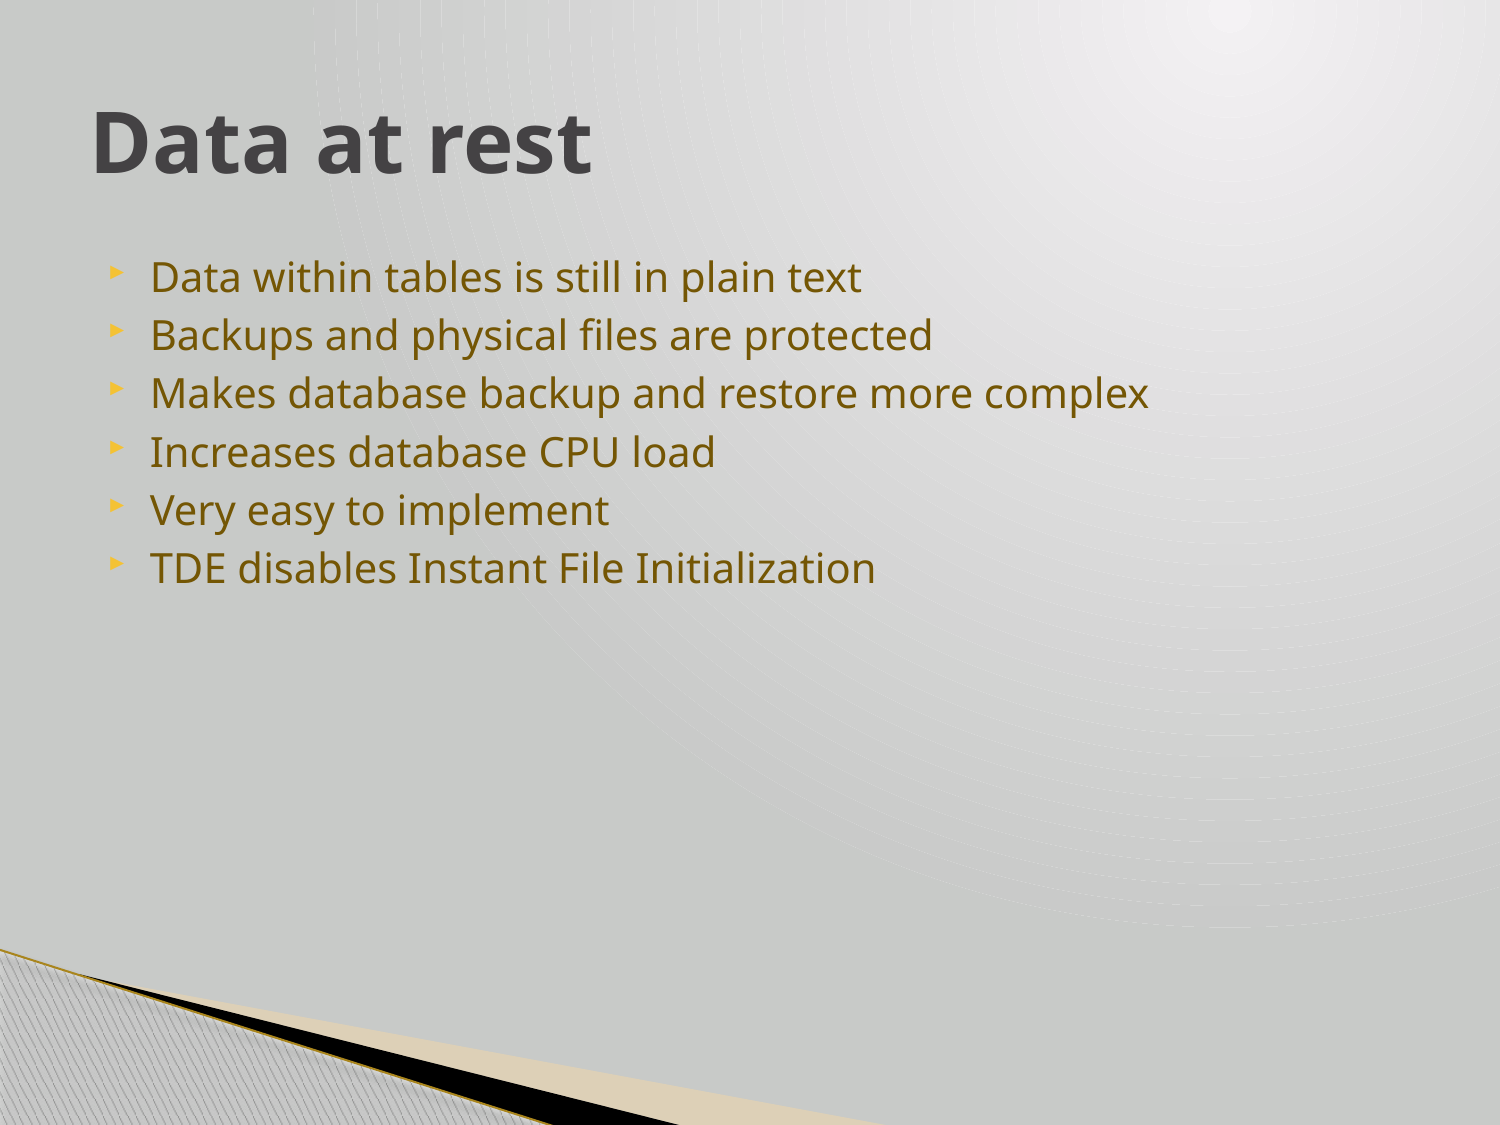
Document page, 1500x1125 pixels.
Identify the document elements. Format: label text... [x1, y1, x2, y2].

title Data at rest [75, 45, 1425, 233]
list Data within tables is still in plain text Backups and physical files are protected Makes database backup and restore more complex Increases database CPU load Very easy to implement TDE disables Instant File Initialization [75, 242, 1425, 986]
